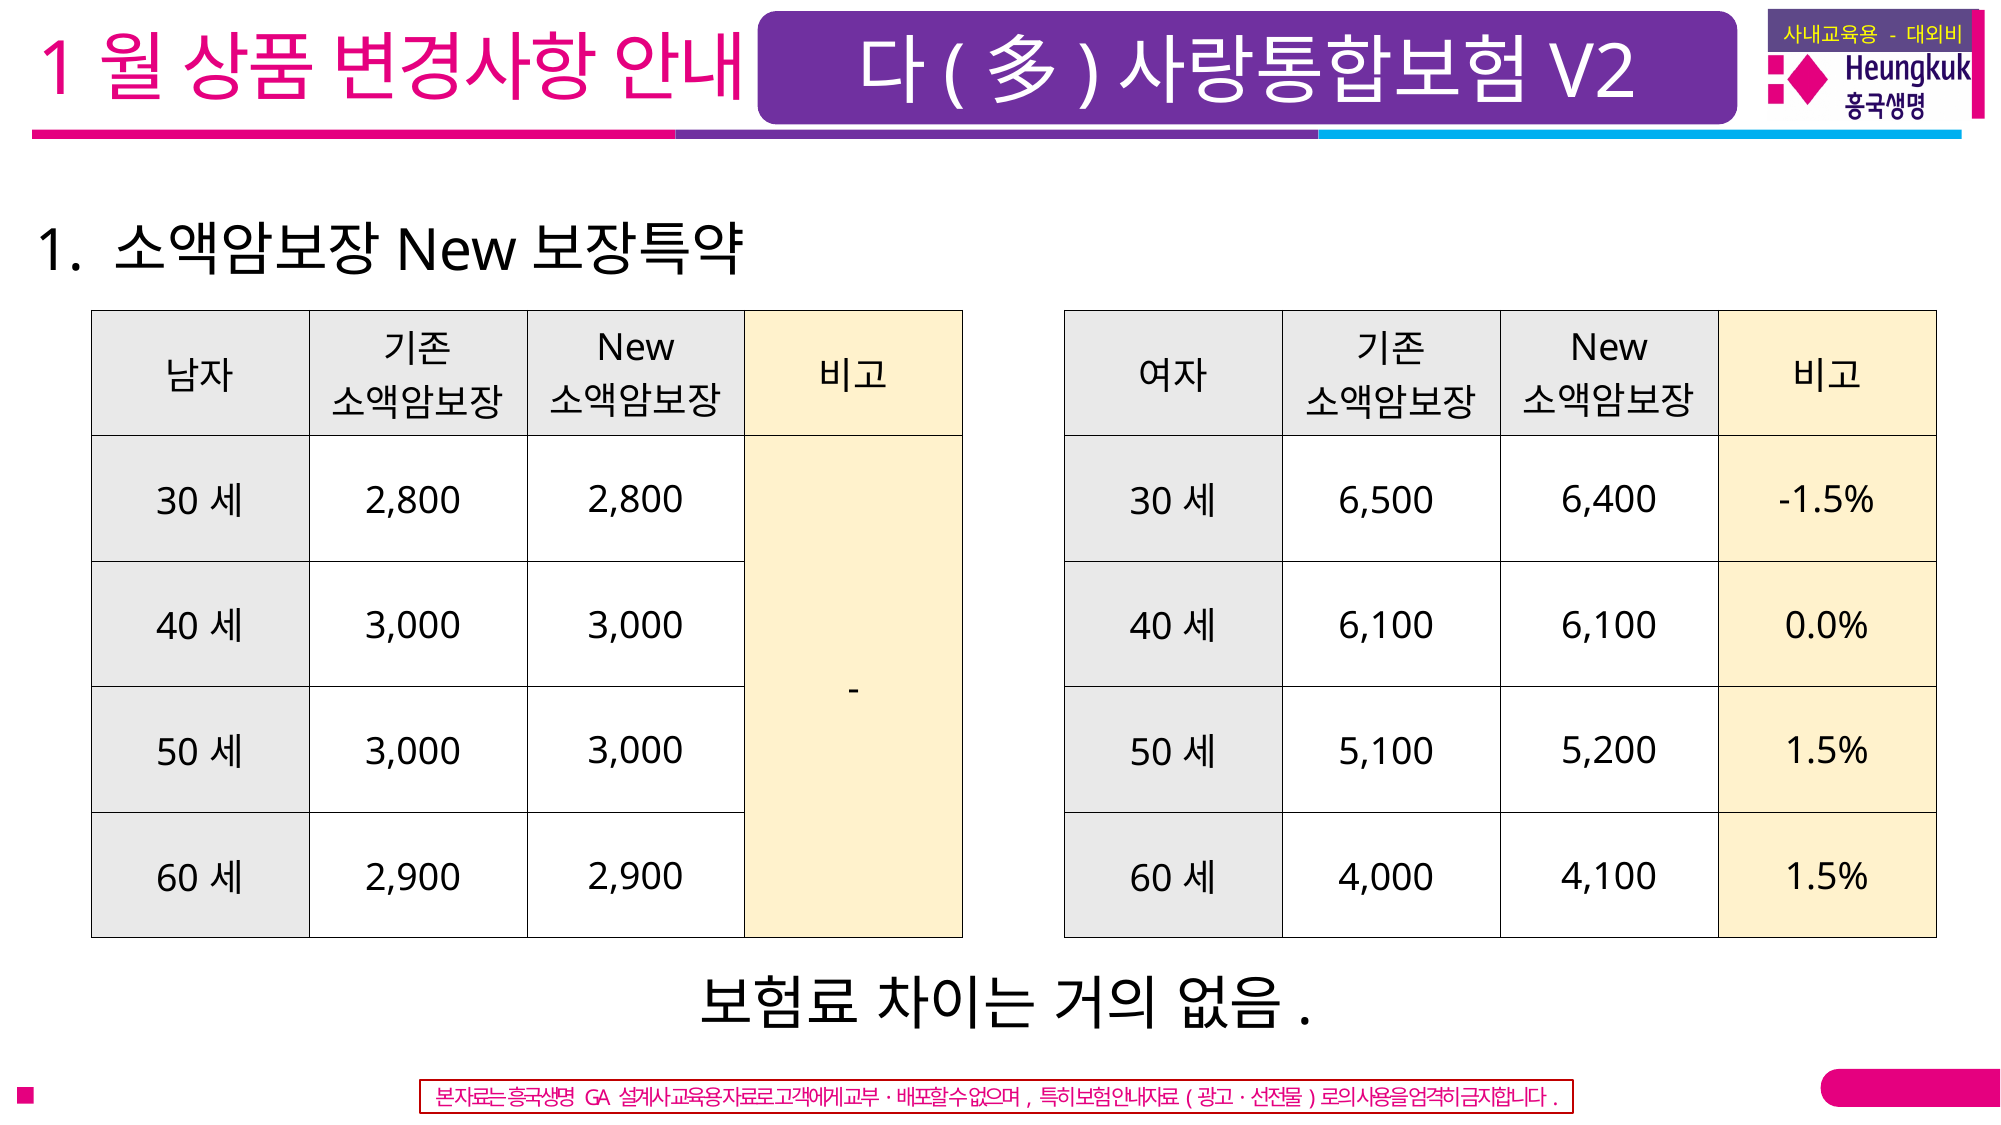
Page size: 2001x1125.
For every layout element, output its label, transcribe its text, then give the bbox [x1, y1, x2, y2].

table_cell - [745, 436, 962, 937]
table_cell 6,100 [1501, 562, 1718, 686]
table_cell 6,400 [1501, 436, 1718, 561]
table_header 여자 [1065, 311, 1282, 435]
table_header 비고 [1719, 311, 1936, 435]
table_cell 5,200 [1501, 687, 1718, 812]
picture [1767, 52, 1972, 121]
table_cell 1.5% [1719, 687, 1936, 812]
table_cell 3,000 [528, 562, 744, 686]
table_cell 60세 [1065, 813, 1282, 937]
table_header 남자 [92, 311, 309, 435]
table_header 기존 소액암보장 [310, 311, 527, 435]
table_cell 50세 [1065, 687, 1282, 812]
table_cell 4,100 [1501, 813, 1718, 937]
table_cell -1.5% [1719, 436, 1936, 561]
table_cell 40세 [92, 562, 309, 686]
table_header 기존 소액암보장 [1283, 311, 1500, 435]
table_cell 0.0% [1719, 562, 1936, 686]
table_cell 1.5% [1719, 813, 1936, 937]
text_box 1. 소액암보장New보장특약 [21, 197, 2000, 296]
table_cell 2,800 [528, 436, 744, 561]
table_header 비고 [745, 311, 962, 435]
table_cell 2,900 [528, 813, 744, 937]
table_cell 3,000 [528, 687, 744, 812]
table_cell 4,000 [1283, 813, 1500, 937]
table_cell 3,000 [310, 687, 527, 812]
table_cell 6,100 [1283, 562, 1500, 686]
table_header New 소액암보장 [528, 311, 744, 435]
table_cell 2,800 [310, 436, 527, 561]
table_cell 40세 [1065, 562, 1282, 686]
text_box 1월 상품 변경사항 안내 [29, 11, 756, 117]
table_cell 3,000 [310, 562, 527, 686]
table_cell 2,900 [310, 813, 527, 937]
text_box 보험료 차이는 거의 없음. [0, 952, 2000, 1051]
table_cell 30세 [1065, 436, 1282, 561]
text_box 다(多)사랑통합보험V2 [756, 10, 1739, 126]
table_cell 6,500 [1283, 436, 1500, 561]
table_cell 50세 [92, 687, 309, 812]
table_cell 30세 [92, 436, 309, 561]
table_cell 5,100 [1283, 687, 1500, 812]
table_cell 60세 [92, 813, 309, 937]
table_header New 소액암보장 [1501, 311, 1718, 435]
